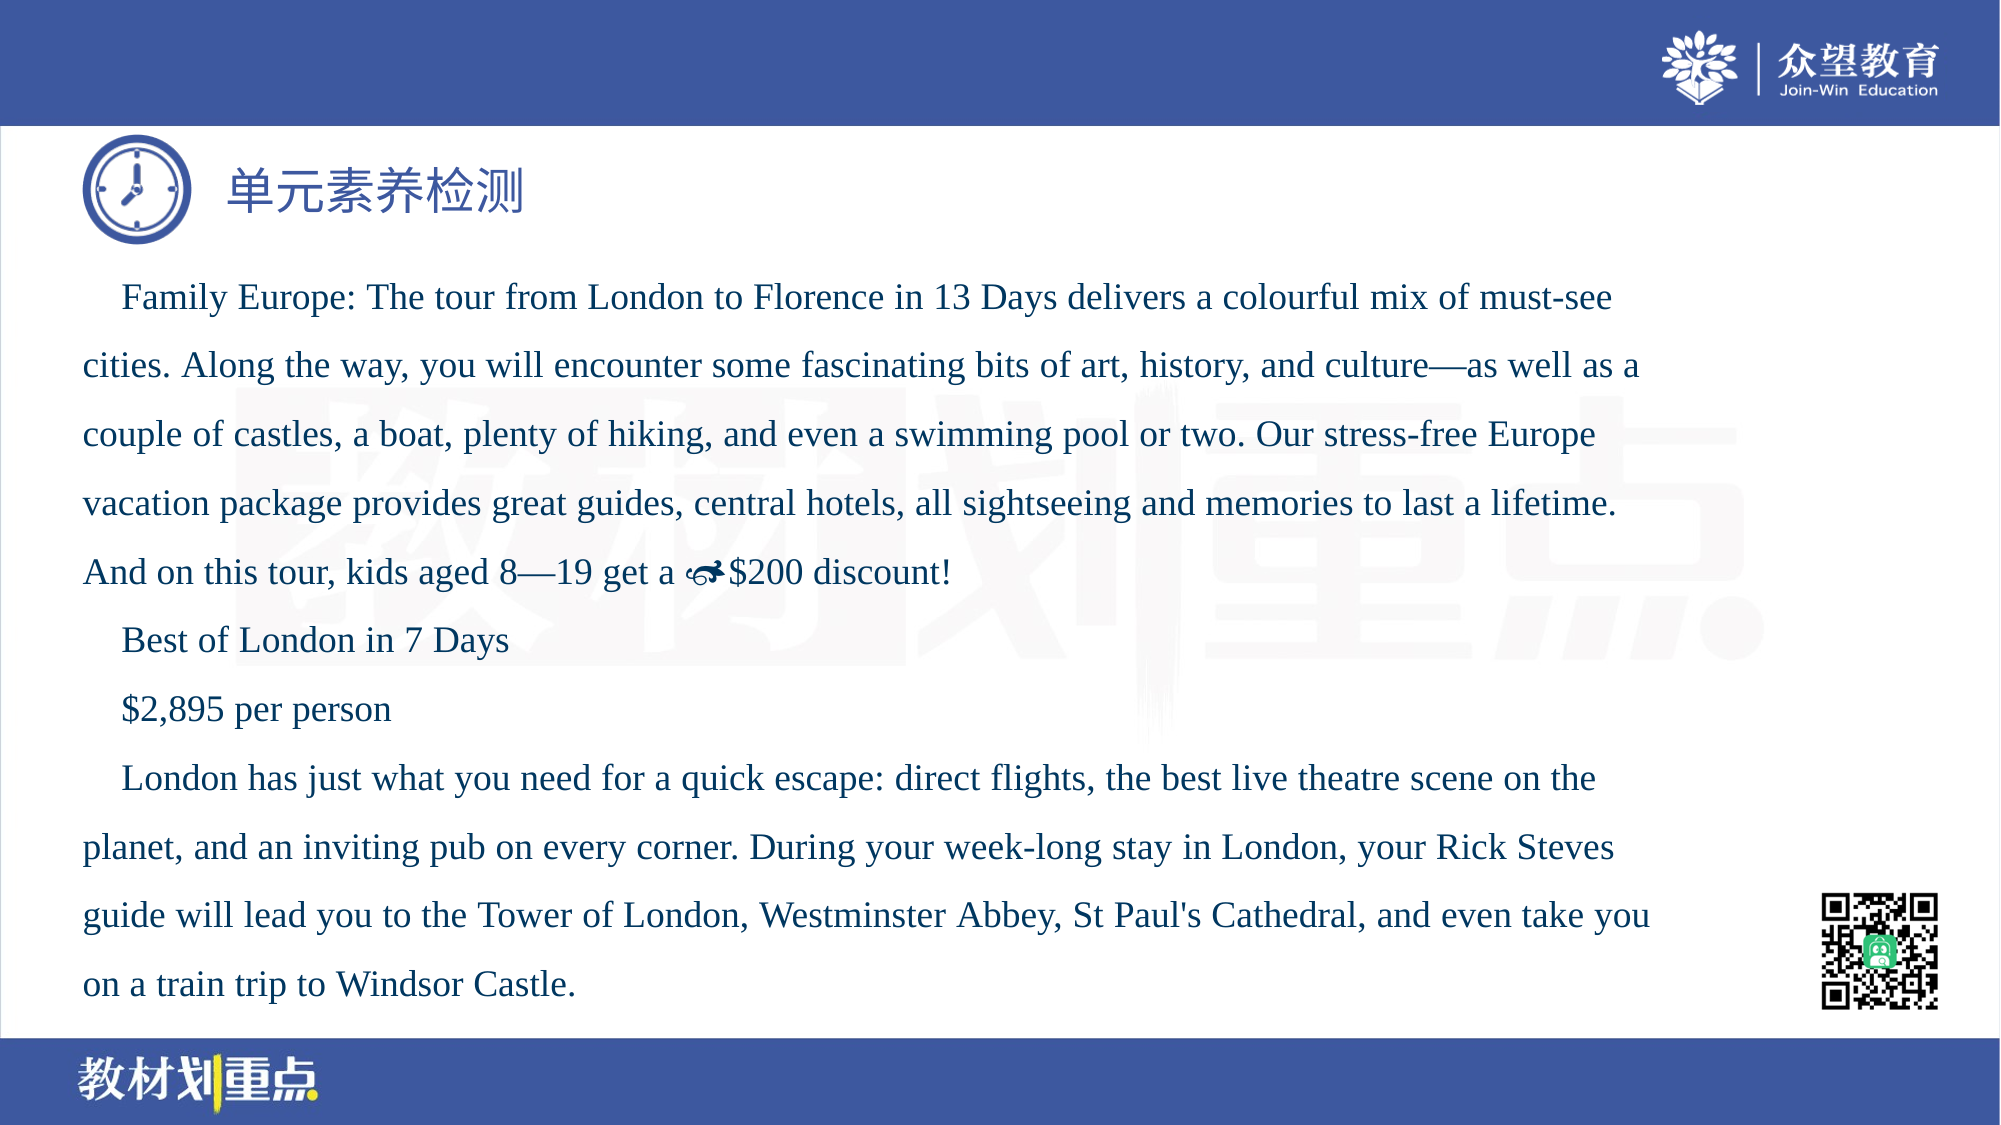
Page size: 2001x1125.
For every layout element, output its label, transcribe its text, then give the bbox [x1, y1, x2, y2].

picture [0, 0, 2000, 1125]
text_box Family Europe: The tour from London to Florence in 13 Days delivers a colourful mix of must-see cities. Along the way, you will encounter some fascinating bits of art, history, and culture—as well as a couple of castles, a boat, plenty of hiking, and even a swimming pool or two. Our stress-free Europe vacation package provides great guides, central hotels, all sightseeing and memories to last a lifetime. And on this tour, kids aged 8—19 get a $200 discount! Best of London in 7 Days $2,895 per person London has just what you need for a quick escape: direct flights, the best live theatre scene on the planet, and an inviting pub on every corner. During your week-long stay in London, your Rick Steves guide will lead you to the Tower of London, Westminster Abbey, St Paul's Cathedral, and even take you on a train trip to Windsor Castle. [82, 247, 1817, 1005]
